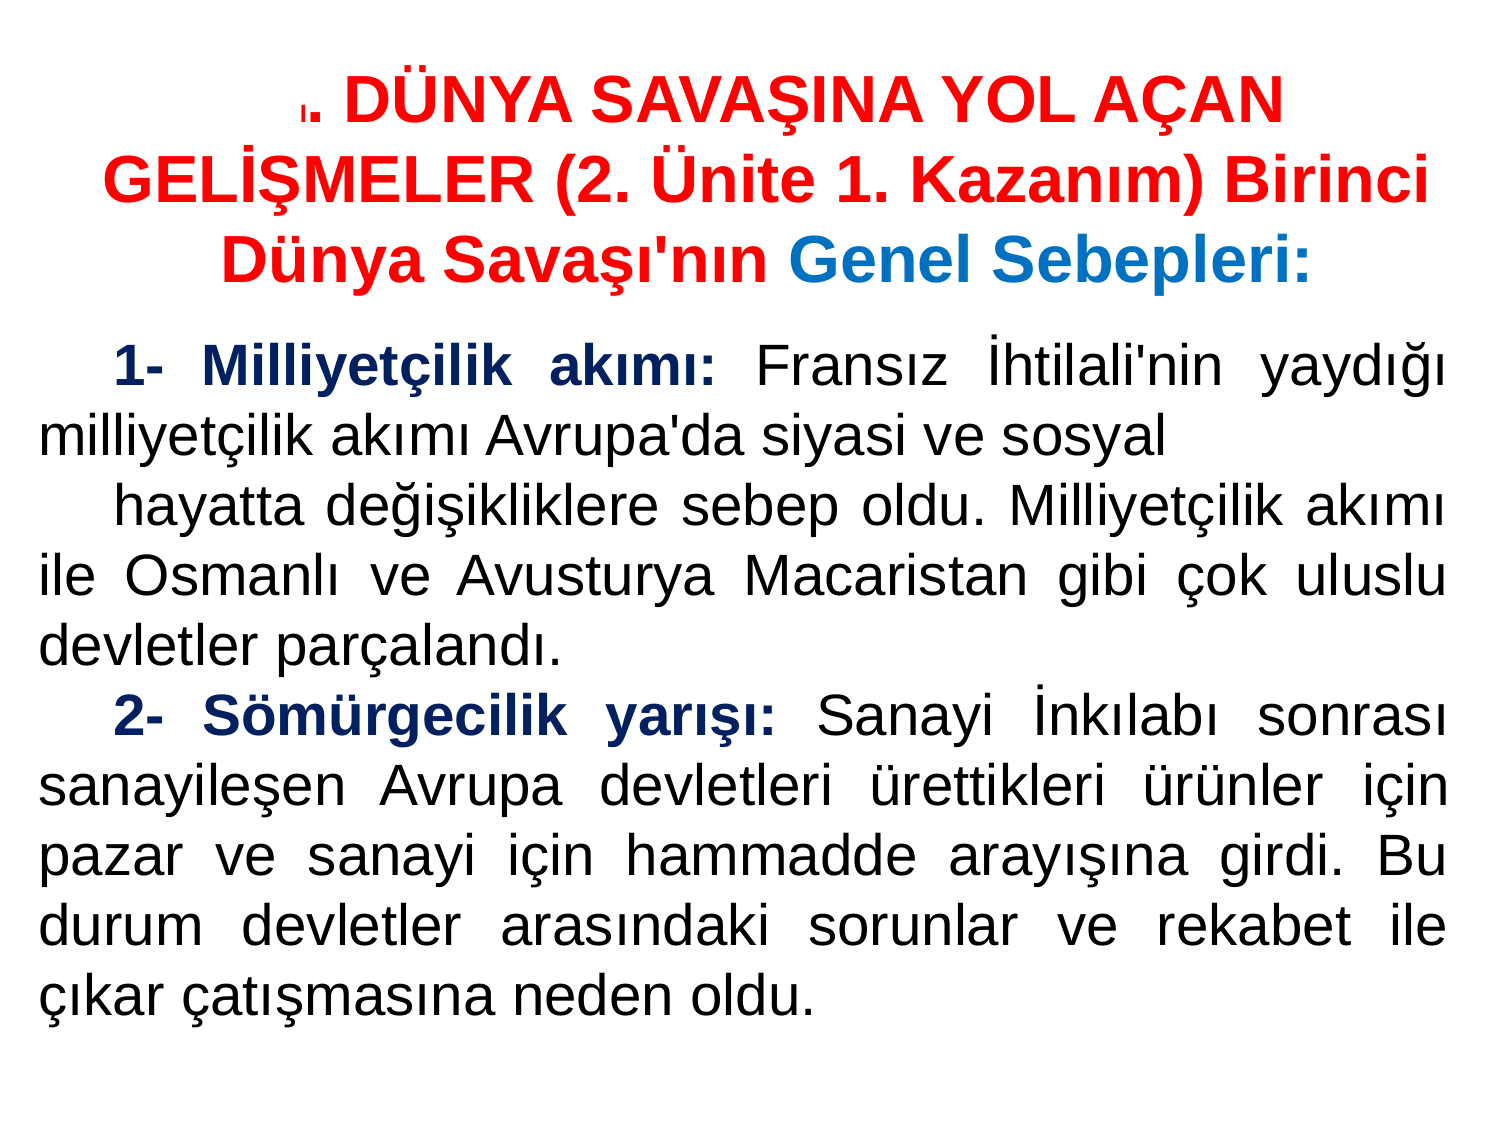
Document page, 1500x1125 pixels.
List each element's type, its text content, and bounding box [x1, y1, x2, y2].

text_box 1- Milliyetçilik akımı: Fransız İhtilali'nin yaydığı milliyetçilik akımı Avrupa'da siyasi ve sosyal hayatta değişikliklere sebep oldu. Milliyetçilik akımı ile Osmanlı ve Avusturya Macaristan gibi çok uluslu devletler parçalandı. 2- Sömürgecilik yarışı: Sanayi İnkılabı sonrası sanayileşen Avrupa devletleri ürettikleri ürünler için pazar ve sanayi için hammadde arayışına girdi. Bu durum devletler arasındaki sorunlar ve rekabet ile çıkar çatışmasına neden oldu. [23, 320, 1465, 1035]
text_box I. DÜNYA SAVAŞINA YOL AÇAN GELİŞMELER (2. Ünite 1. Kazanım) Birinci Dünya Savaşı'nın Genel Sebepleri: [35, 48, 1500, 303]
